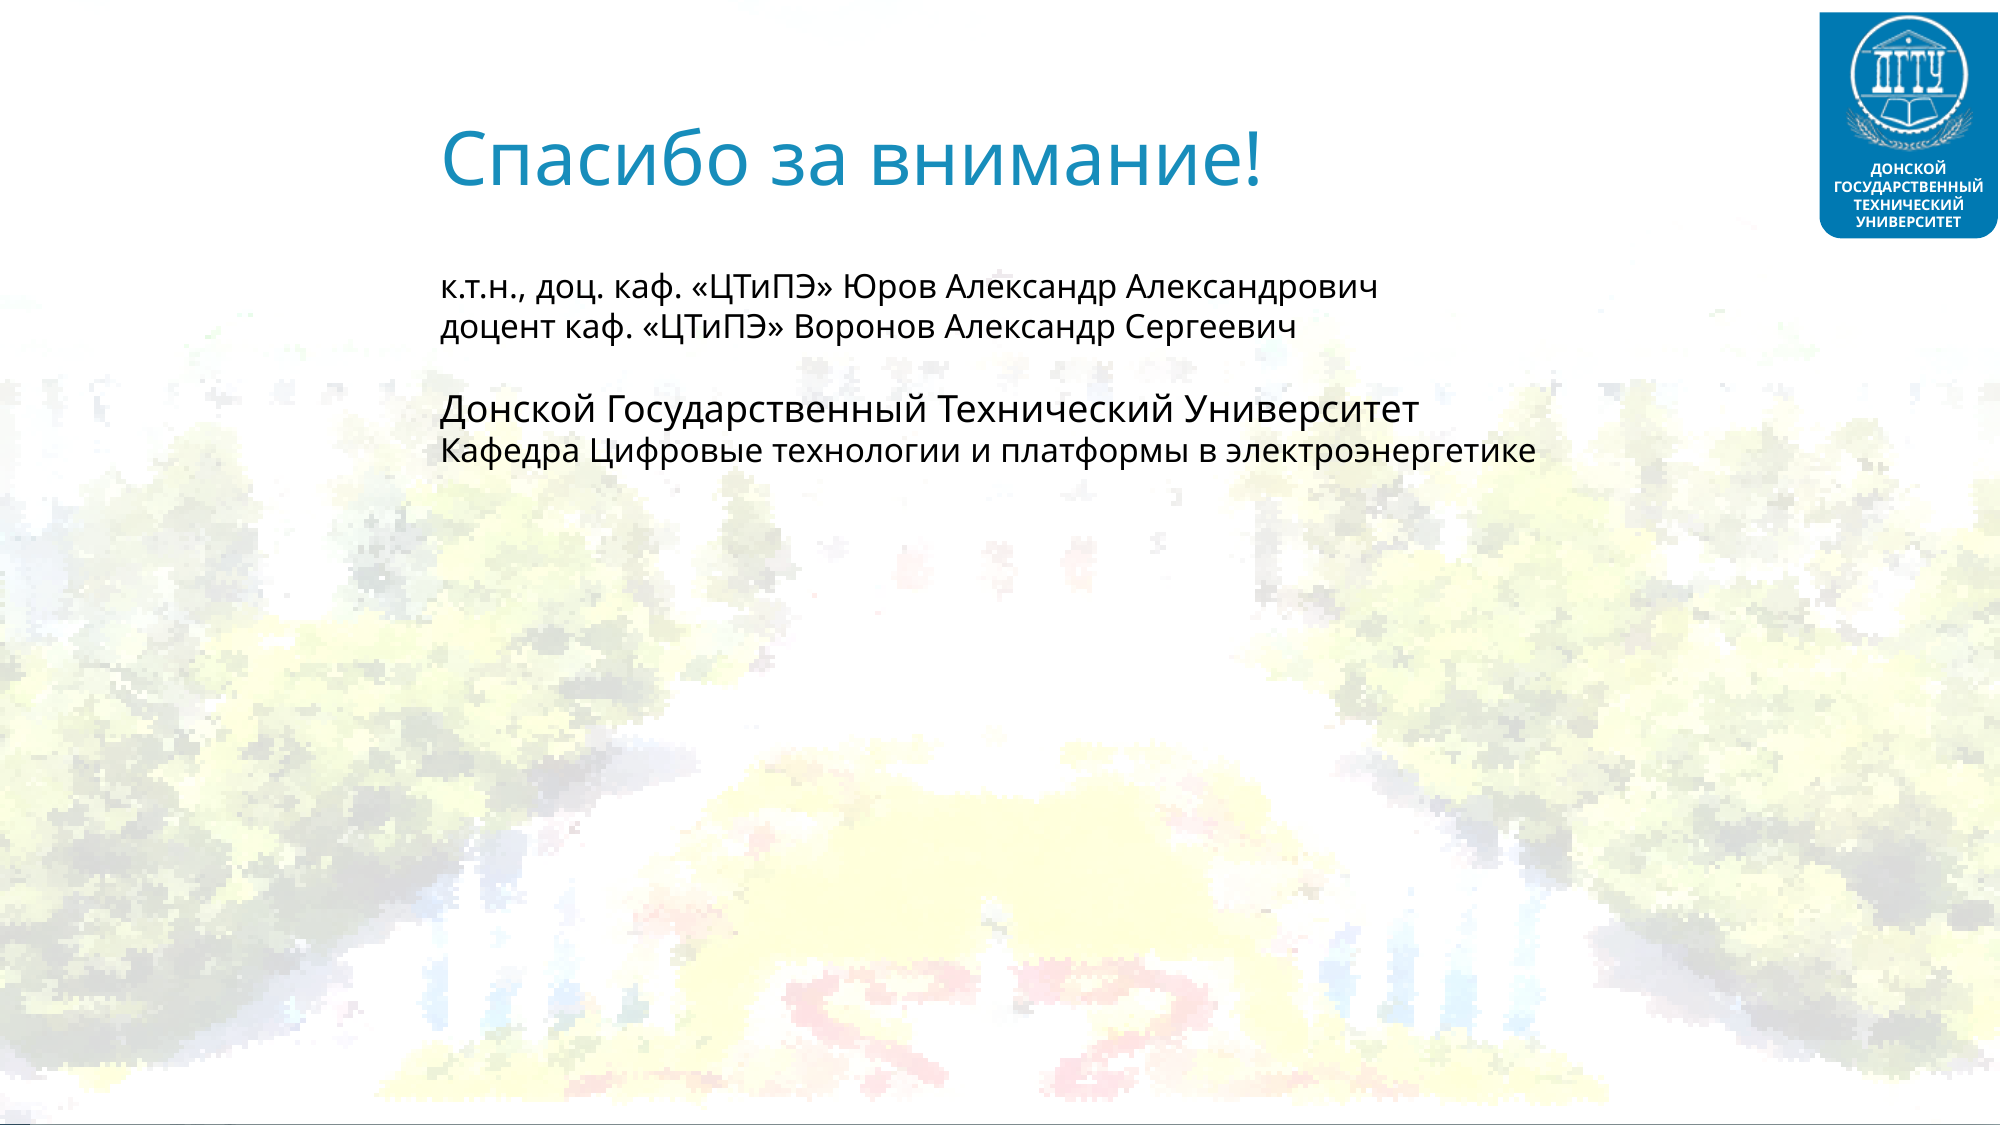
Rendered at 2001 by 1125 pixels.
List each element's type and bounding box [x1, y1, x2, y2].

picture [0, 0, 2000, 1125]
text_box [1809, 12, 2000, 240]
